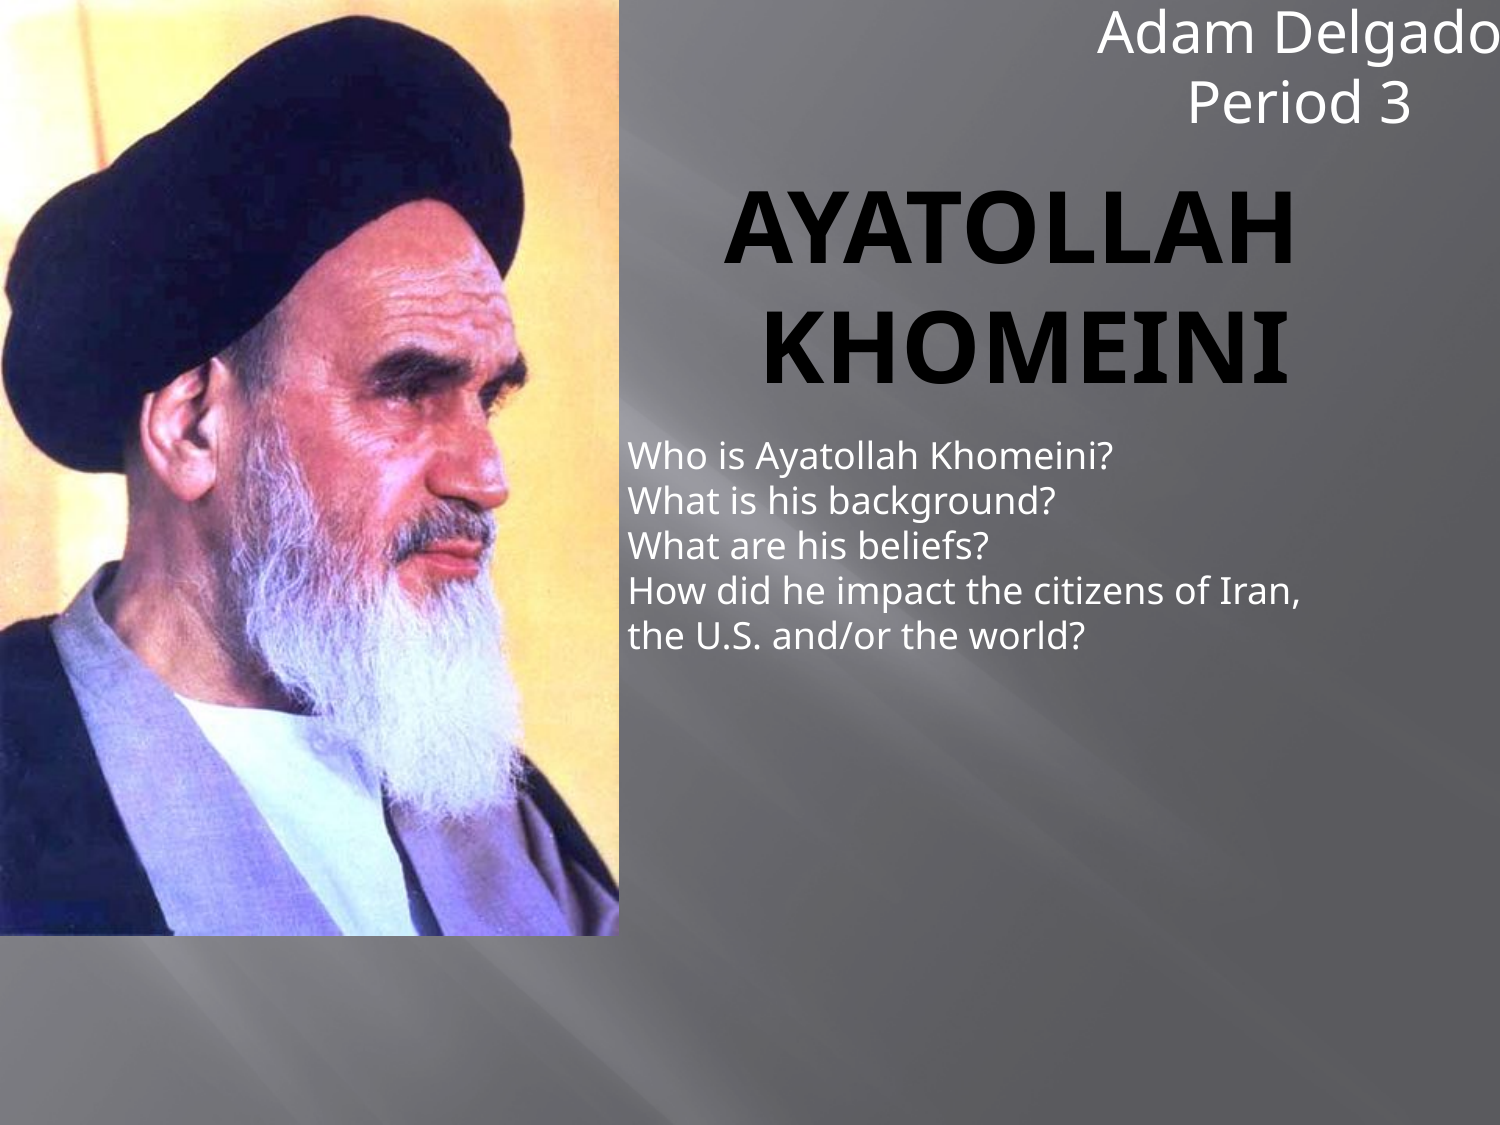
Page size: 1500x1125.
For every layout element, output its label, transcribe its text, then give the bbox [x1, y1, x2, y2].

title Ayatollah Khomeini [663, 162, 1500, 404]
picture [0, 0, 619, 937]
text_box Who is Ayatollah Khomeini? What is his background? What are his beliefs? How did he impact the citizens of Iran, the U.S. and/or the world? [663, 424, 1500, 665]
subtitle Adam Delgado Period 3 [774, 0, 1500, 275]
